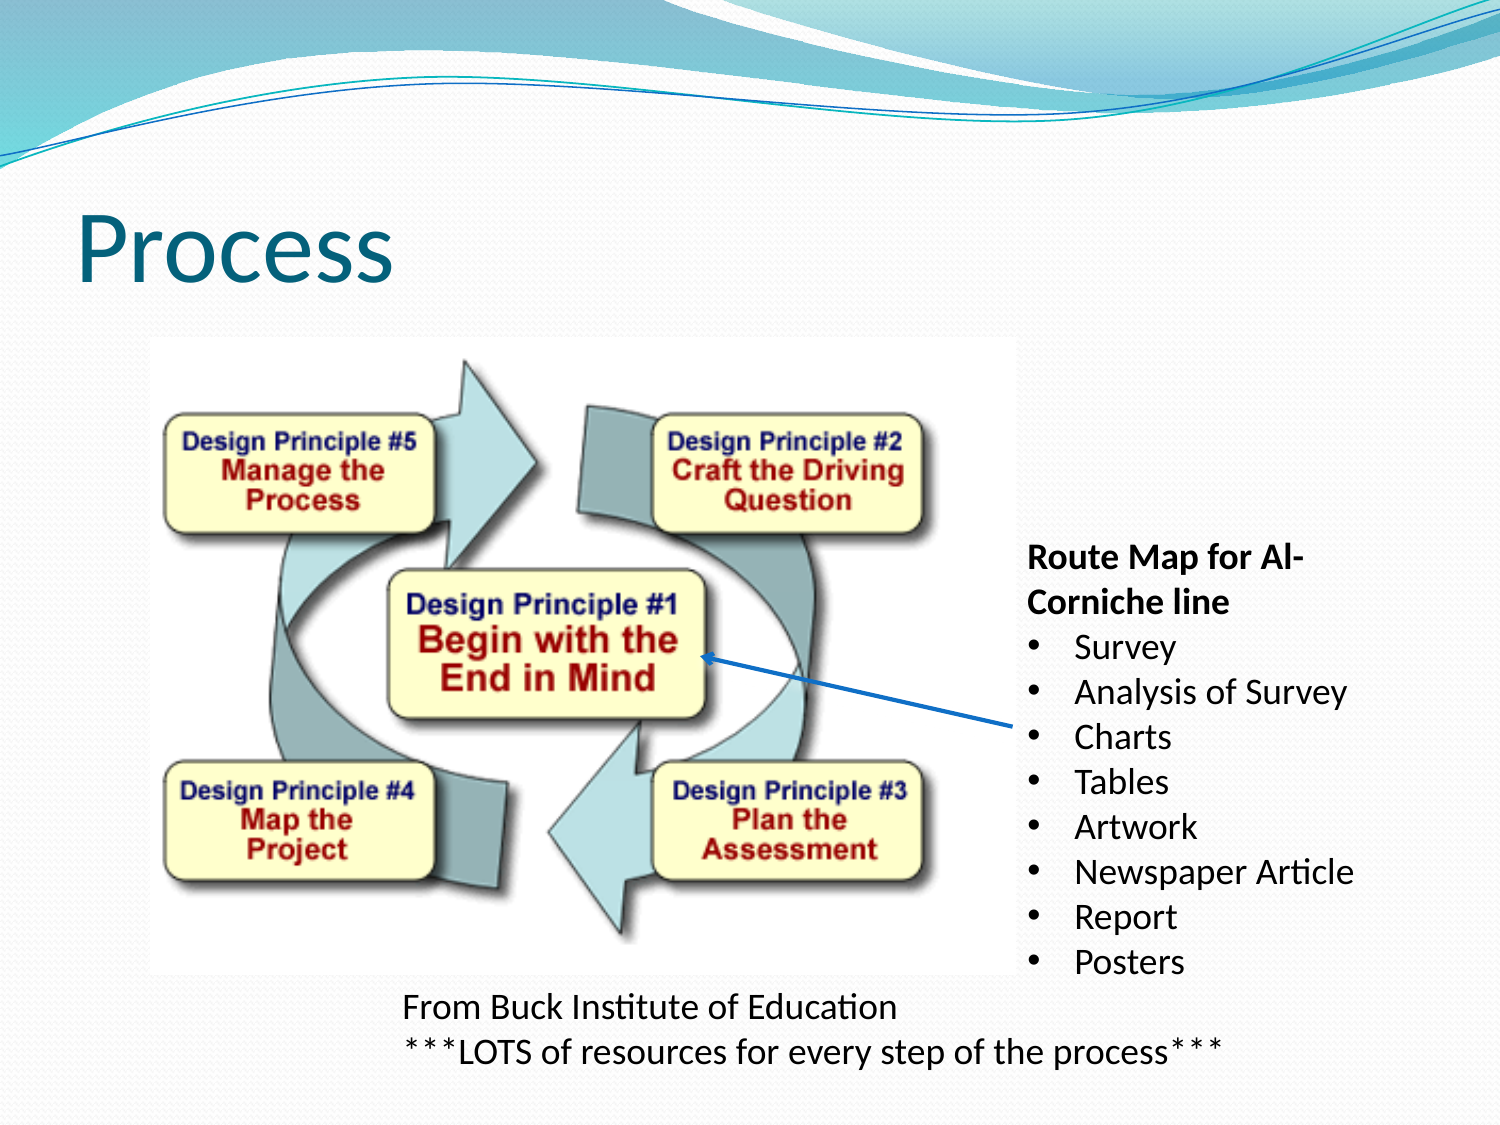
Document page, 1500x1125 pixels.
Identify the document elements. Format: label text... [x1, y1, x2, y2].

text_box Route Map for Al-Corniche line Survey Analysis of Survey Charts Tables Artwork Newspaper Article Report Posters [1012, 524, 1451, 990]
picture [149, 337, 1017, 976]
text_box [699, 655, 1013, 727]
title Process [75, 115, 1438, 303]
text_box From Buck Institute of Education ***LOTS of resources for every step of the process*** [387, 989, 1325, 1080]
